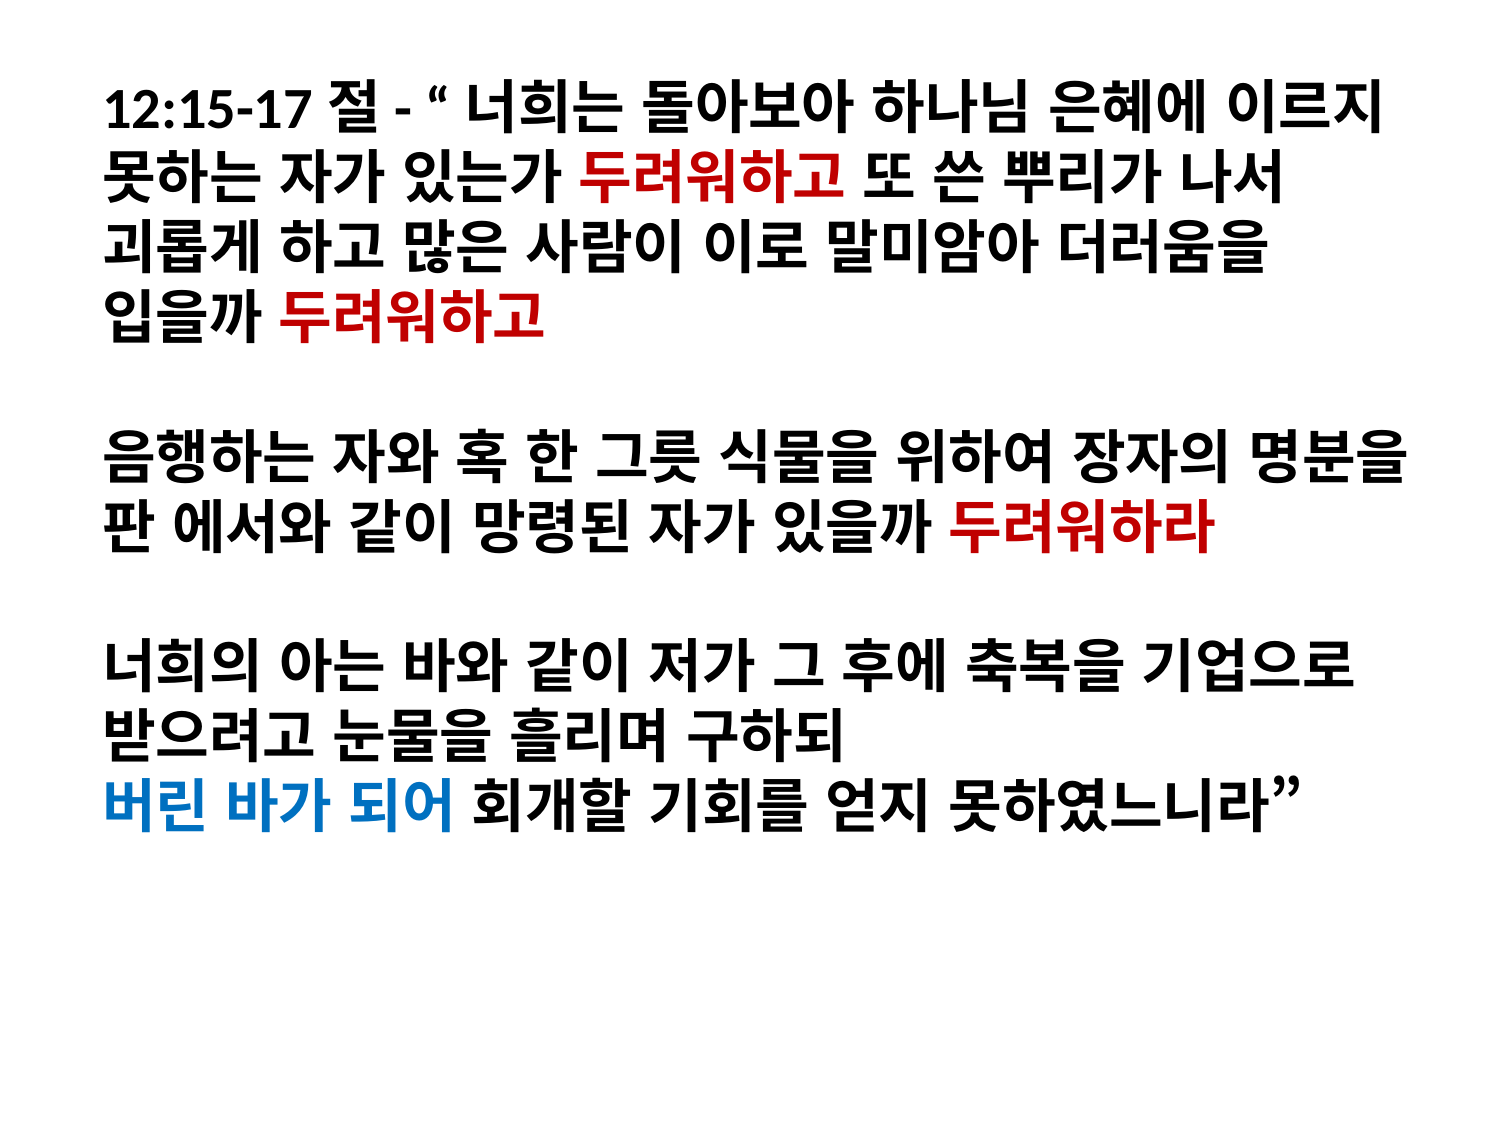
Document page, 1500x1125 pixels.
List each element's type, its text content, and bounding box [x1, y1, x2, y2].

text_box 12:15-17절- “너희는 돌아보아 하나님 은혜에 이르지 못하는 자가 있는가 두려워하고 또 쓴 뿌리가 나서 괴롭게 하고 많은 사람이 이로 말미암아 더러움을 입을까 두려워하고 음행하는 자와 혹 한 그릇 식물을 위하여 장자의 명분을 판 에서와 같이 망령된 자가 있을까 두려워하라 너희의 아는 바와 같이 저가 그 후에 축복을 기업으로 받으려고 눈물을 흘리며 구하되 버린 바가 되어 회개할 기회를 얻지 못하였느니라” [87, 62, 1425, 917]
